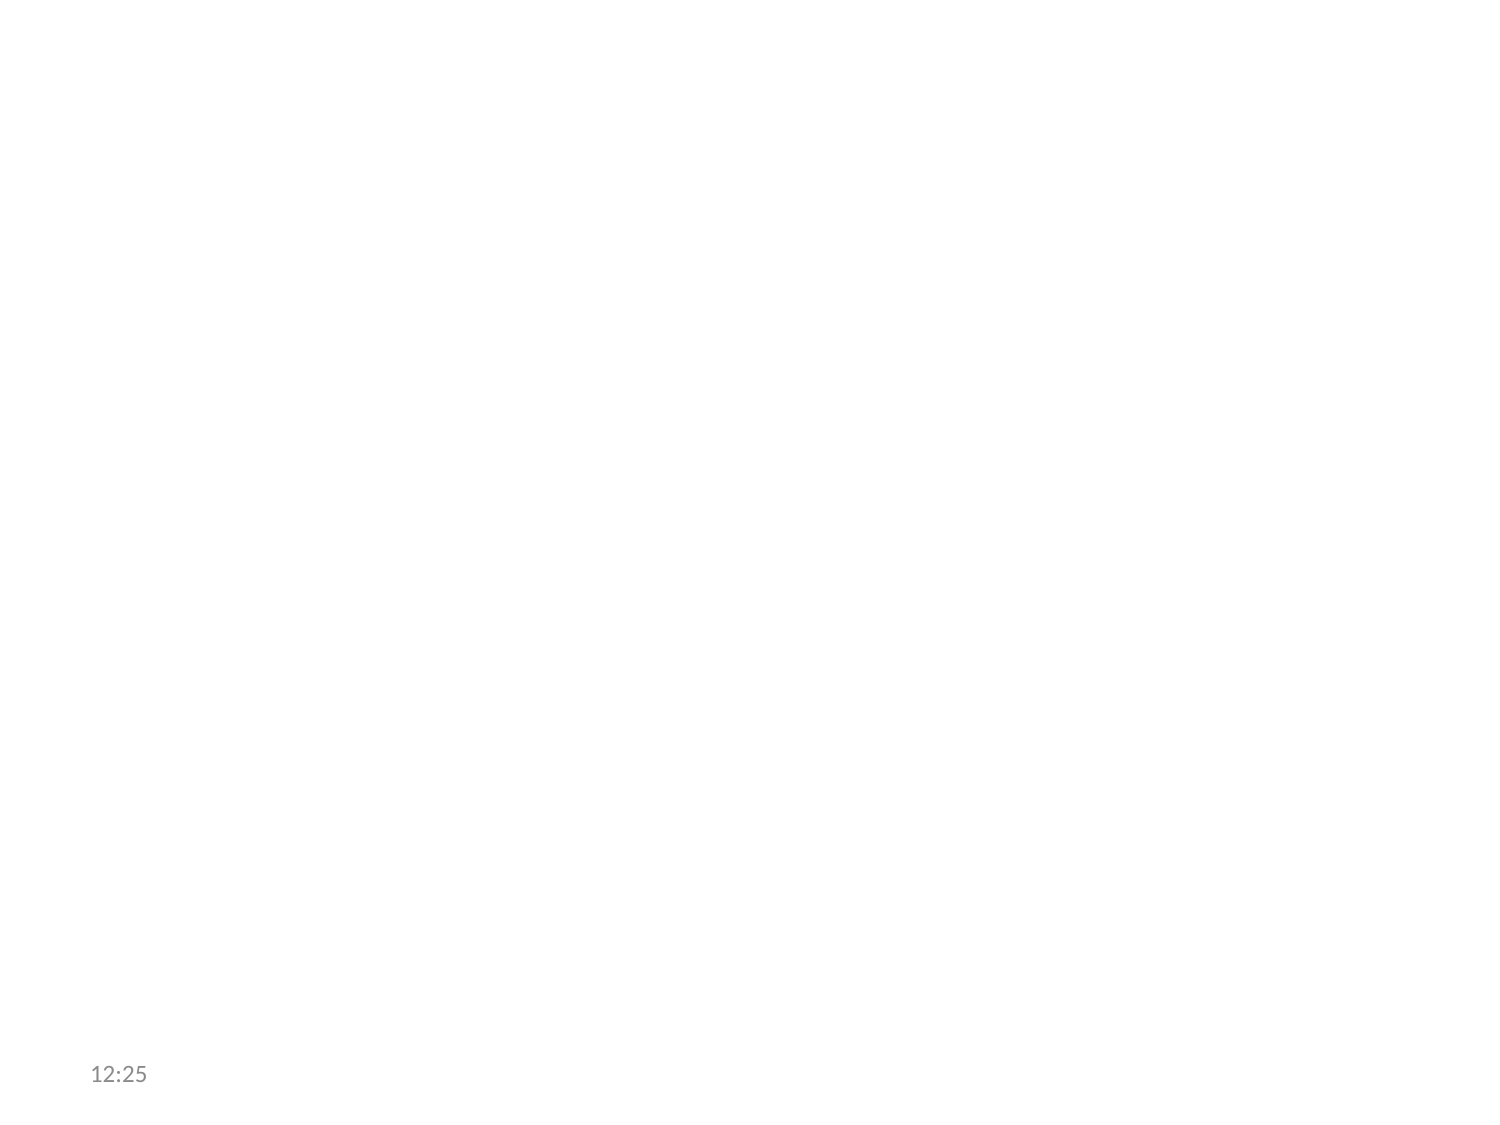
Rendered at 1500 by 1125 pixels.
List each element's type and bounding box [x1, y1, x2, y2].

slide_number [75, 1042, 425, 1103]
